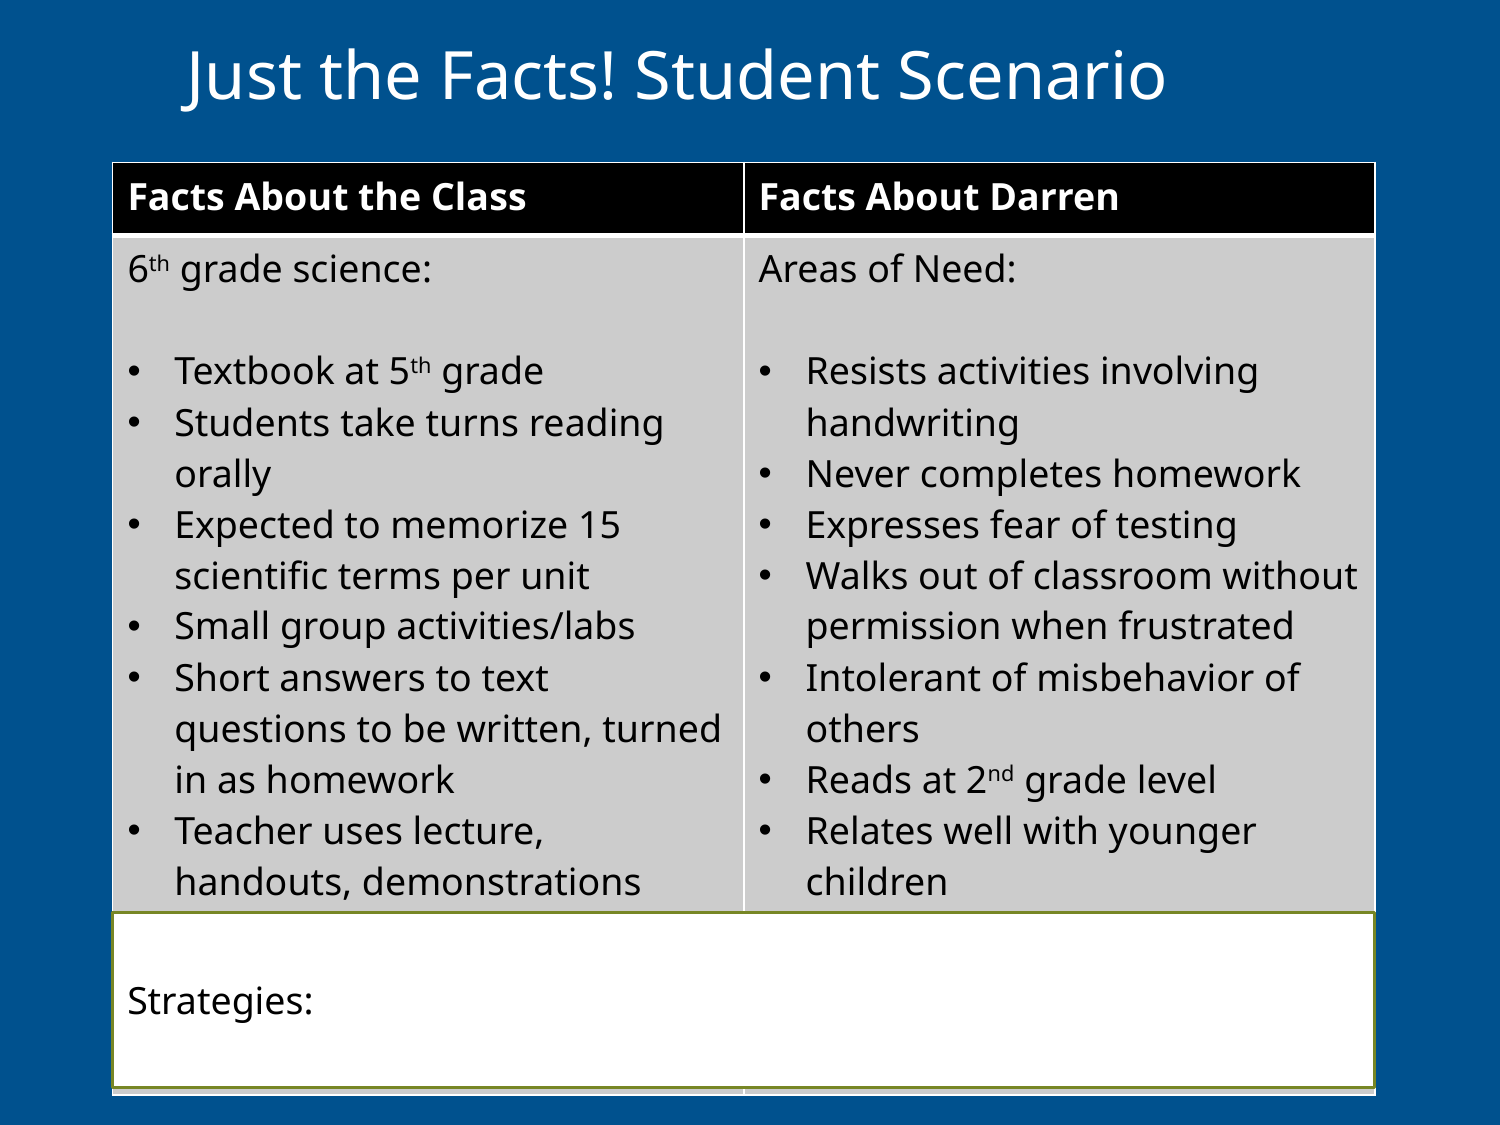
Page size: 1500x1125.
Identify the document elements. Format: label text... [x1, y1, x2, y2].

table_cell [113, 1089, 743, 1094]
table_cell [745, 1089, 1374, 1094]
table_header Facts About the Class [113, 163, 743, 233]
table_header Facts About Darren [745, 163, 1374, 233]
text_box Strategies: [111, 911, 1376, 1089]
table_cell Areas of Need: Resists activities involving handwriting Never completes homework Expresses fear of testing Walks out of classroom without permission when frustrated Intolerant of misbehavior of others Reads at 2nd grade level Relates well with younger children [745, 238, 1374, 911]
title Just the Facts! Student Scenario [171, 37, 1341, 189]
table_cell 6th grade science: Textbook at 5th grade Students take turns reading orally Expected to memorize 15 scientific terms per unit Small group activities/labs Short answers to text questions to be written, turned in as homework Teacher uses lecture, handouts, demonstrations [113, 238, 743, 911]
